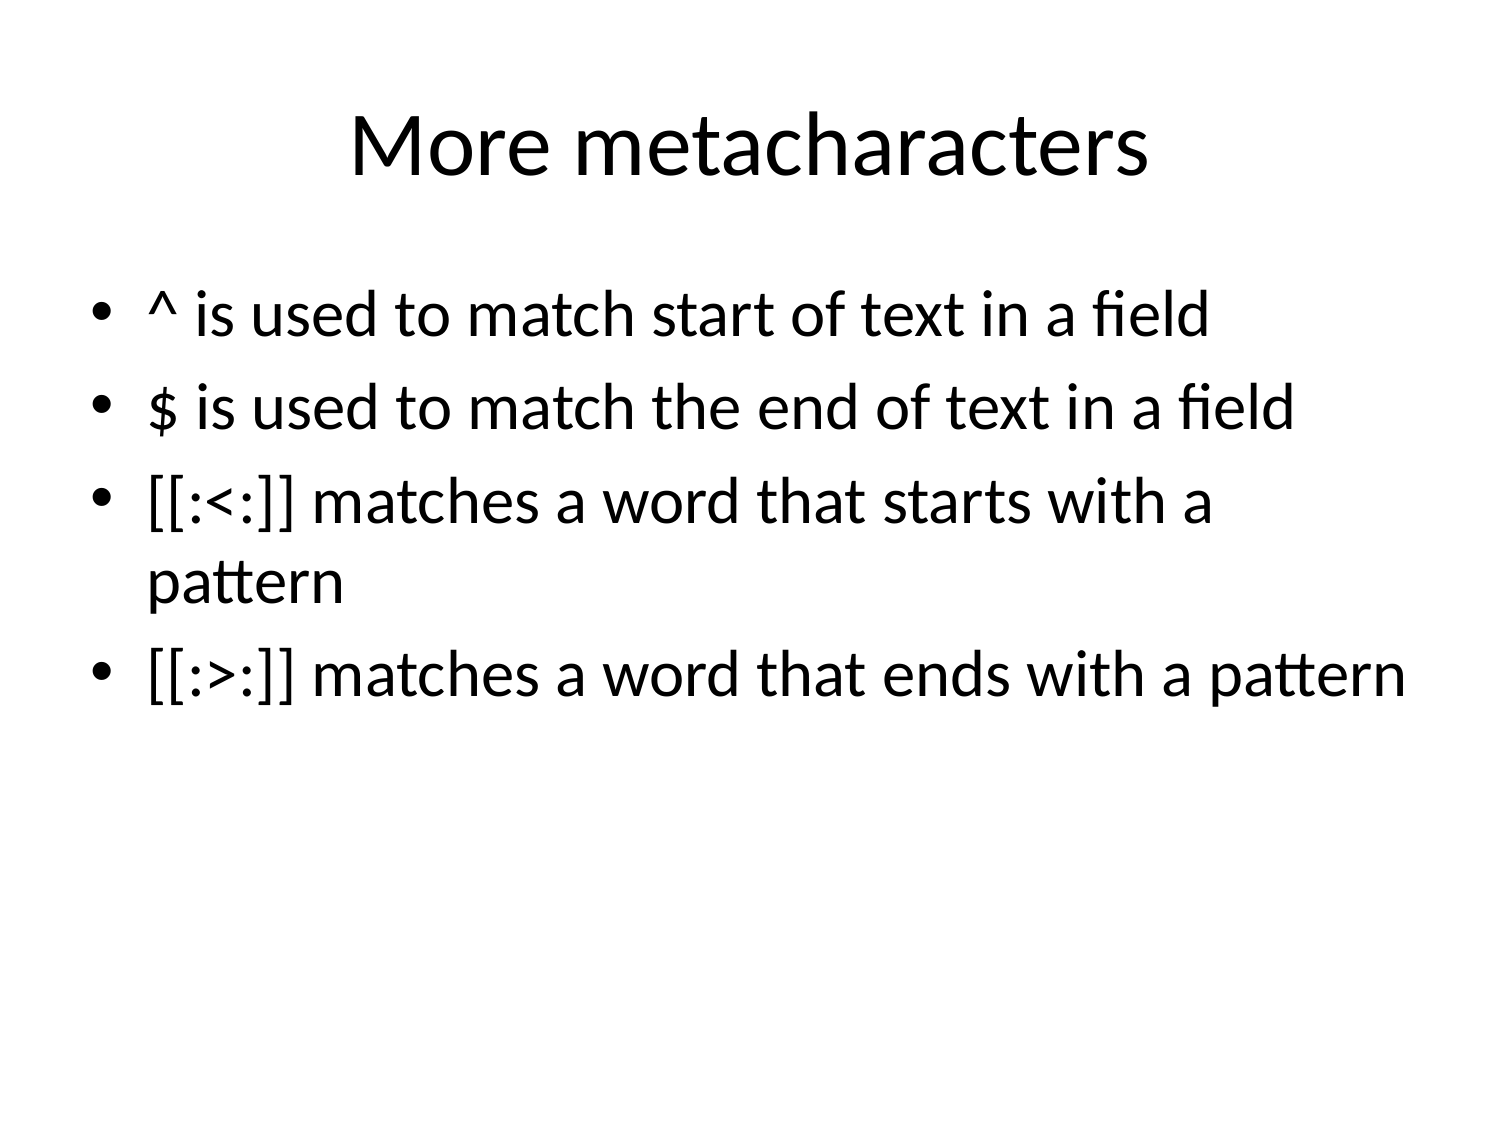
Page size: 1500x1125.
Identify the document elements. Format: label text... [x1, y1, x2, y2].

list ^ is used to match start of text in a field $ is used to match the end of text in a field [[:<:]] matches a word that starts with a pattern [[:>:]] matches a word that ends with a pattern [75, 262, 1425, 1005]
title More metacharacters [75, 45, 1425, 233]
